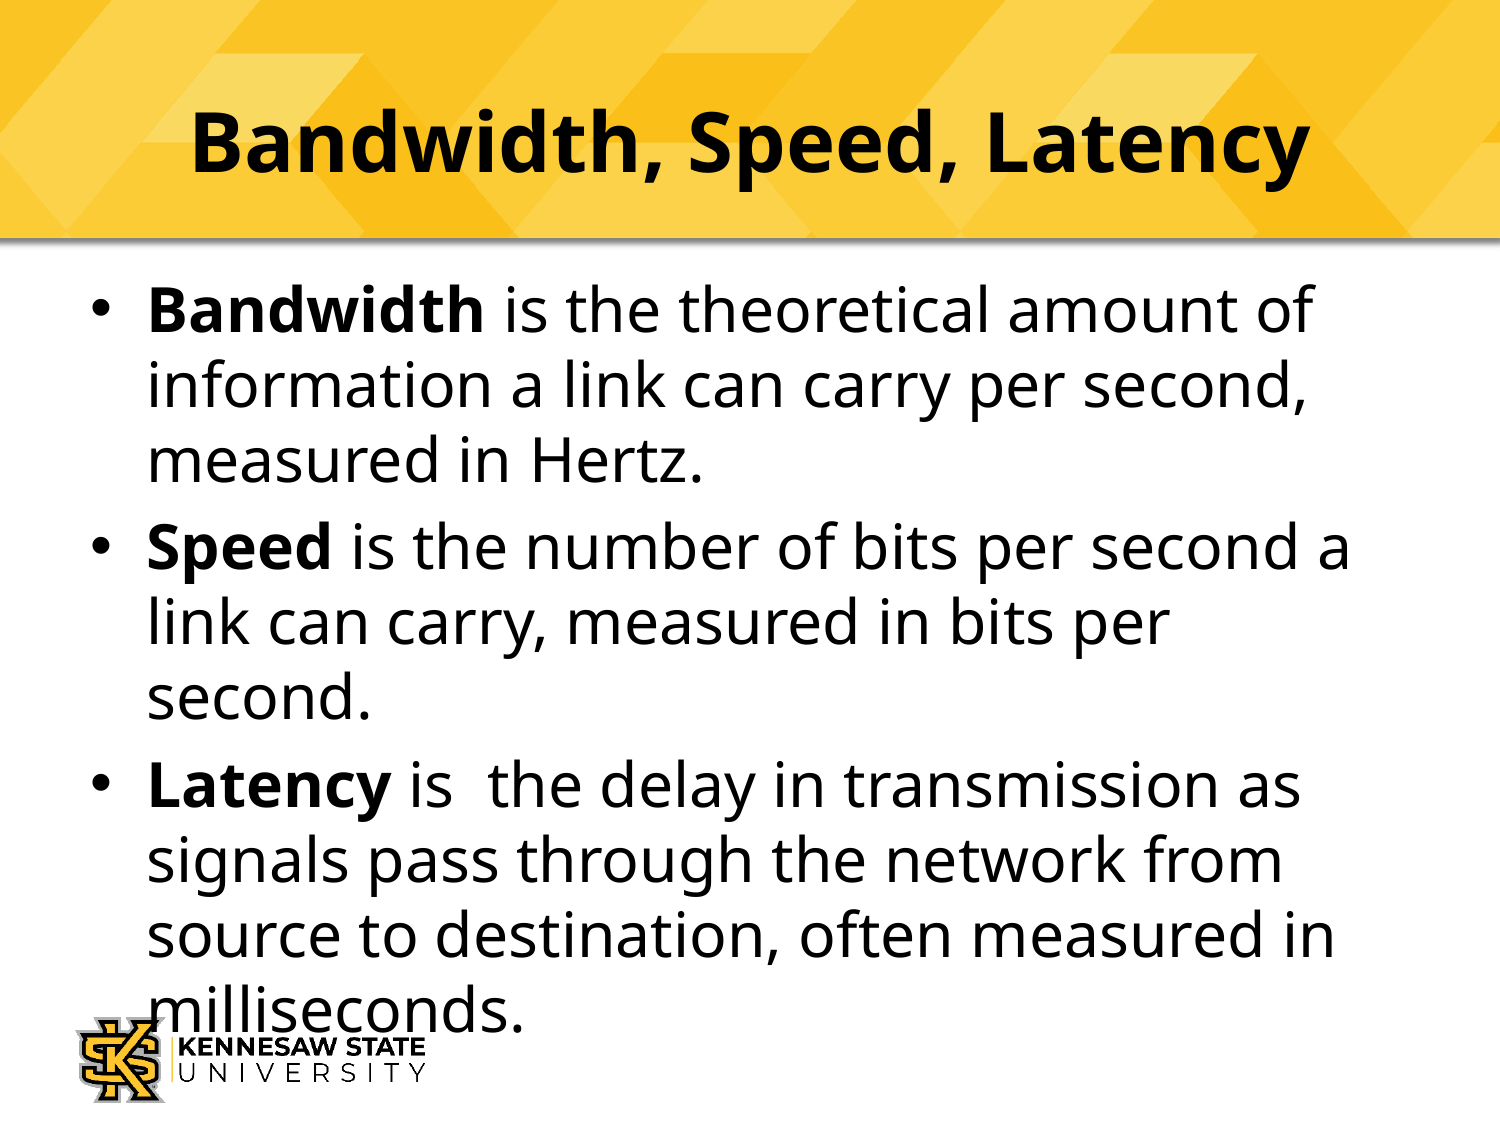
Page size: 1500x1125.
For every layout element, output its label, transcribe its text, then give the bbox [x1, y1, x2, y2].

picture [0, 0, 1500, 251]
picture [75, 1017, 425, 1103]
title Bandwidth, Speed, Latency [75, 45, 1425, 233]
list Bandwidth is the theoretical amount of information a link can carry per second, measured in Hertz. Speed is the number of bits per second a link can carry, measured in bits per second. Latency is the delay in transmission as signals pass through the network from source to destination, often measured in milliseconds. [75, 262, 1425, 1005]
